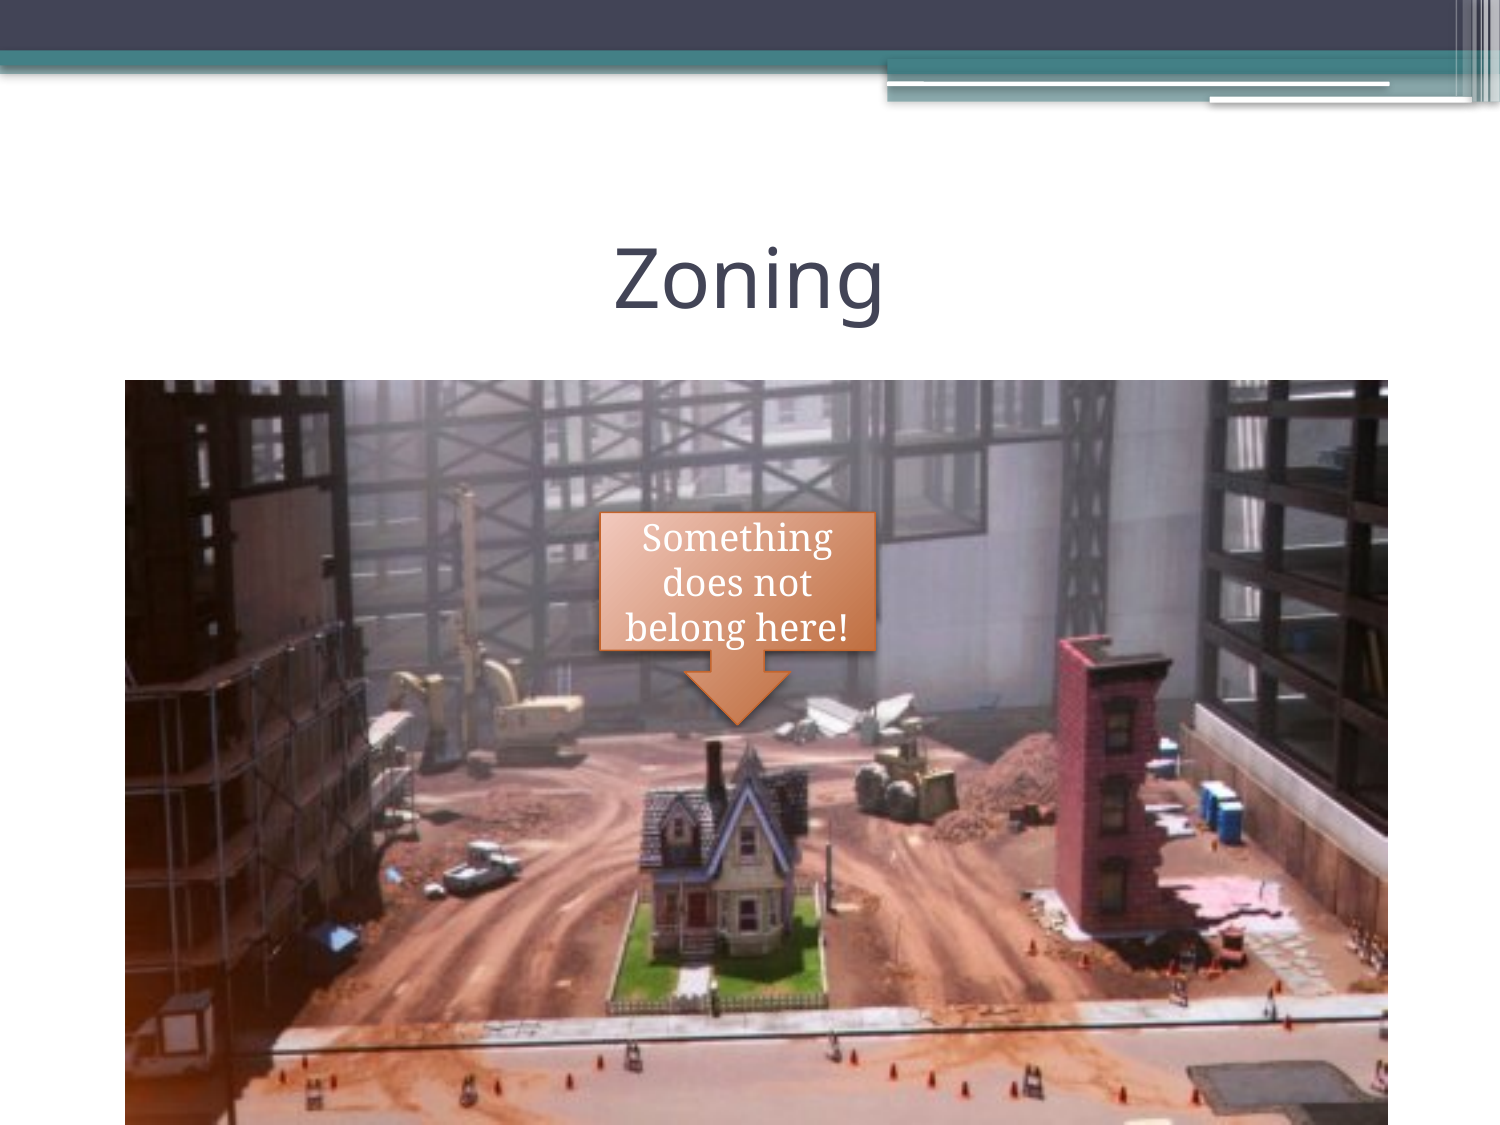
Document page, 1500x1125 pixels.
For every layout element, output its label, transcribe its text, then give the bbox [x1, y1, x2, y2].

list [124, 380, 1388, 1125]
title Zoning [75, 187, 1425, 363]
